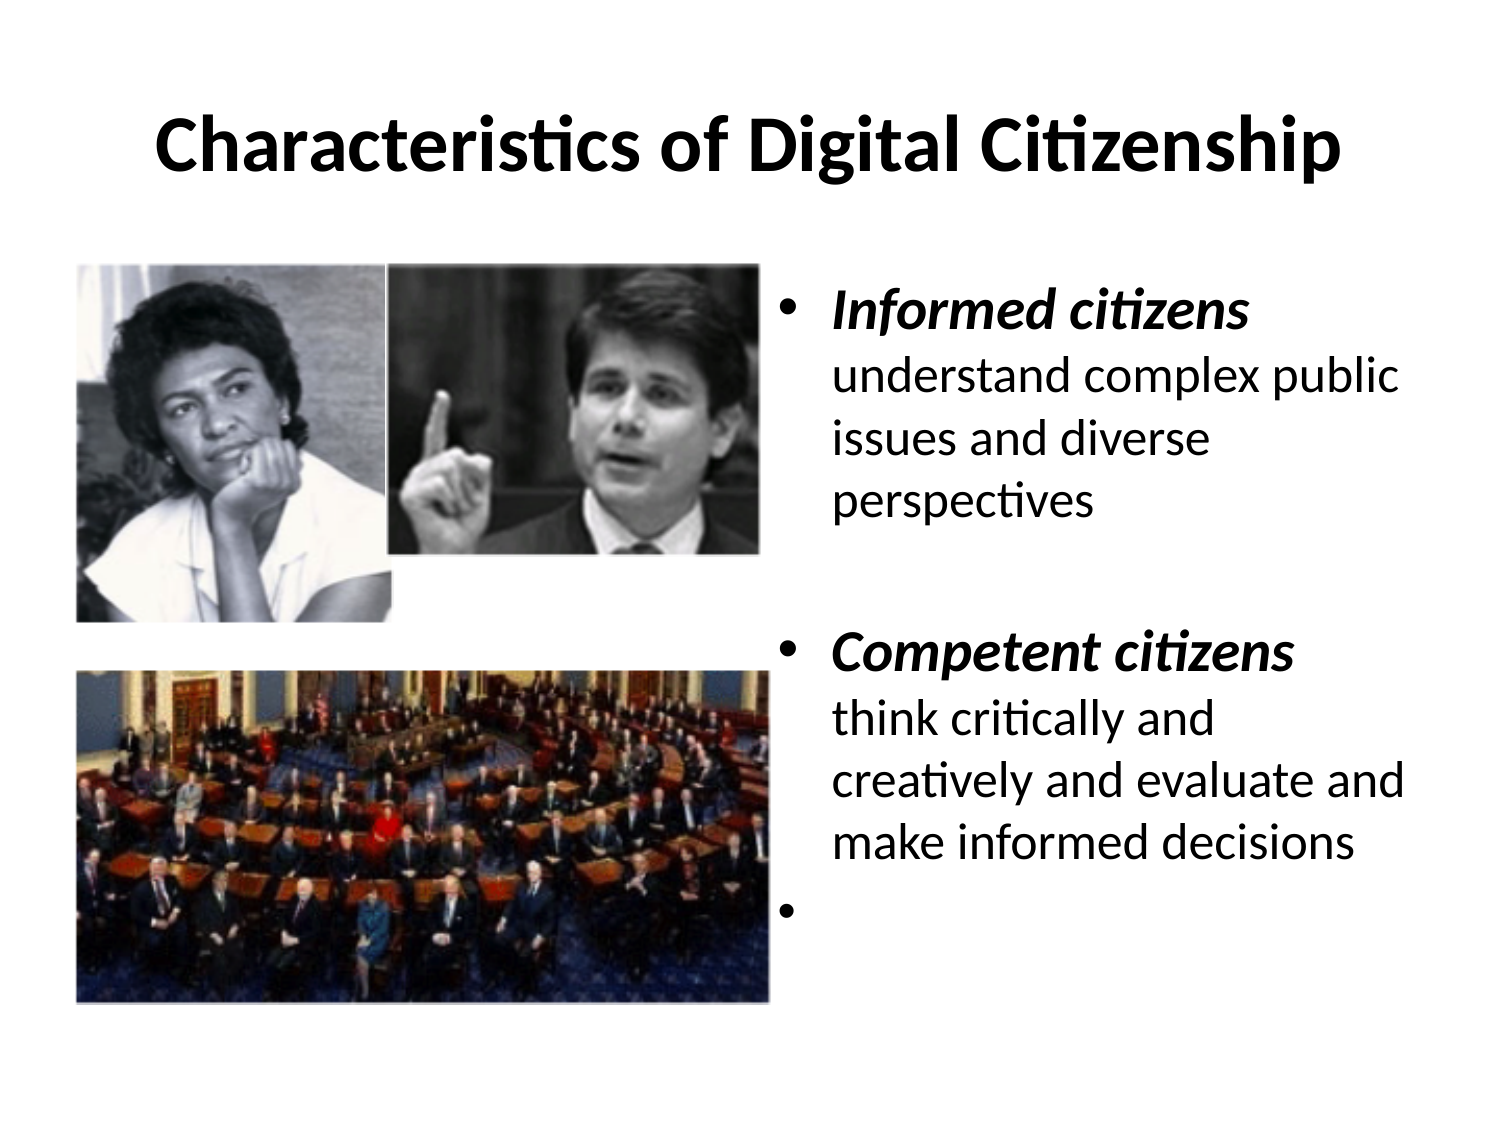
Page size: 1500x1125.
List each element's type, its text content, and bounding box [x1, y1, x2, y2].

title Characteristics of Digital Citizenship [75, 45, 1425, 233]
picture [74, 669, 774, 1006]
list Informed citizens understand complex public issues and diverse perspectives Competent citizens think critically and creatively and evaluate and make informed decisions [762, 262, 1425, 1005]
picture [74, 262, 763, 626]
